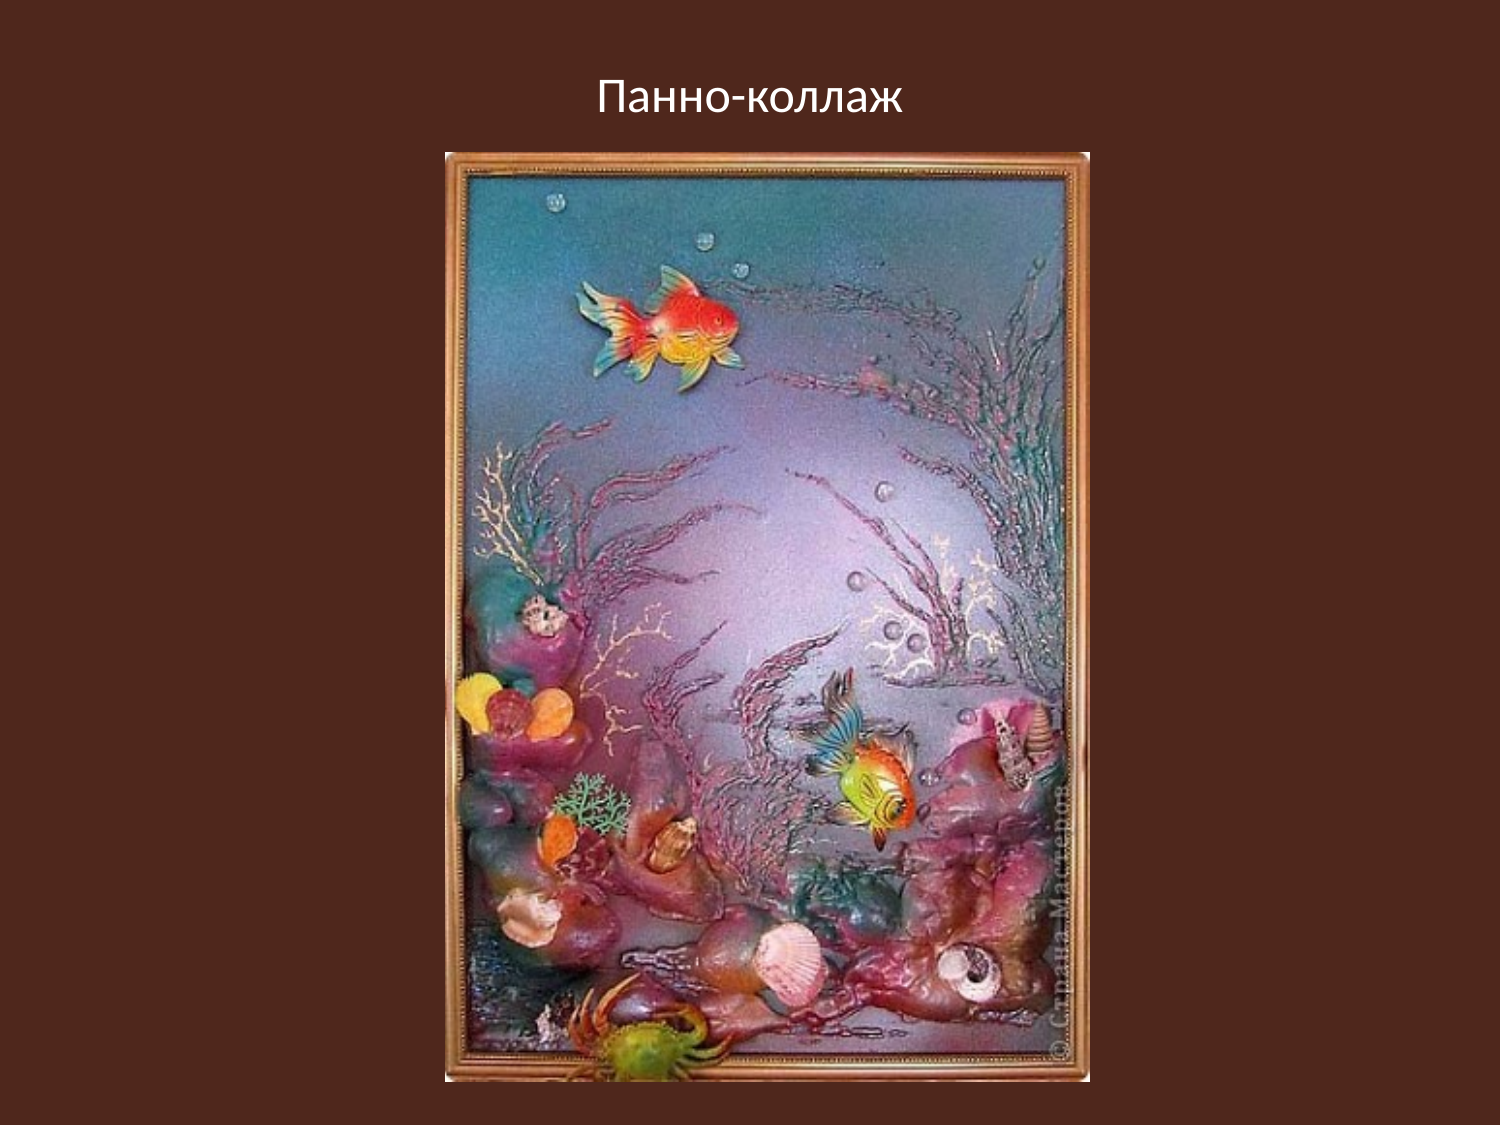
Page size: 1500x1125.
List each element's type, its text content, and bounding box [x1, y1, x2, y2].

picture [445, 152, 1091, 1082]
title Панно-коллаж [75, 45, 1425, 141]
